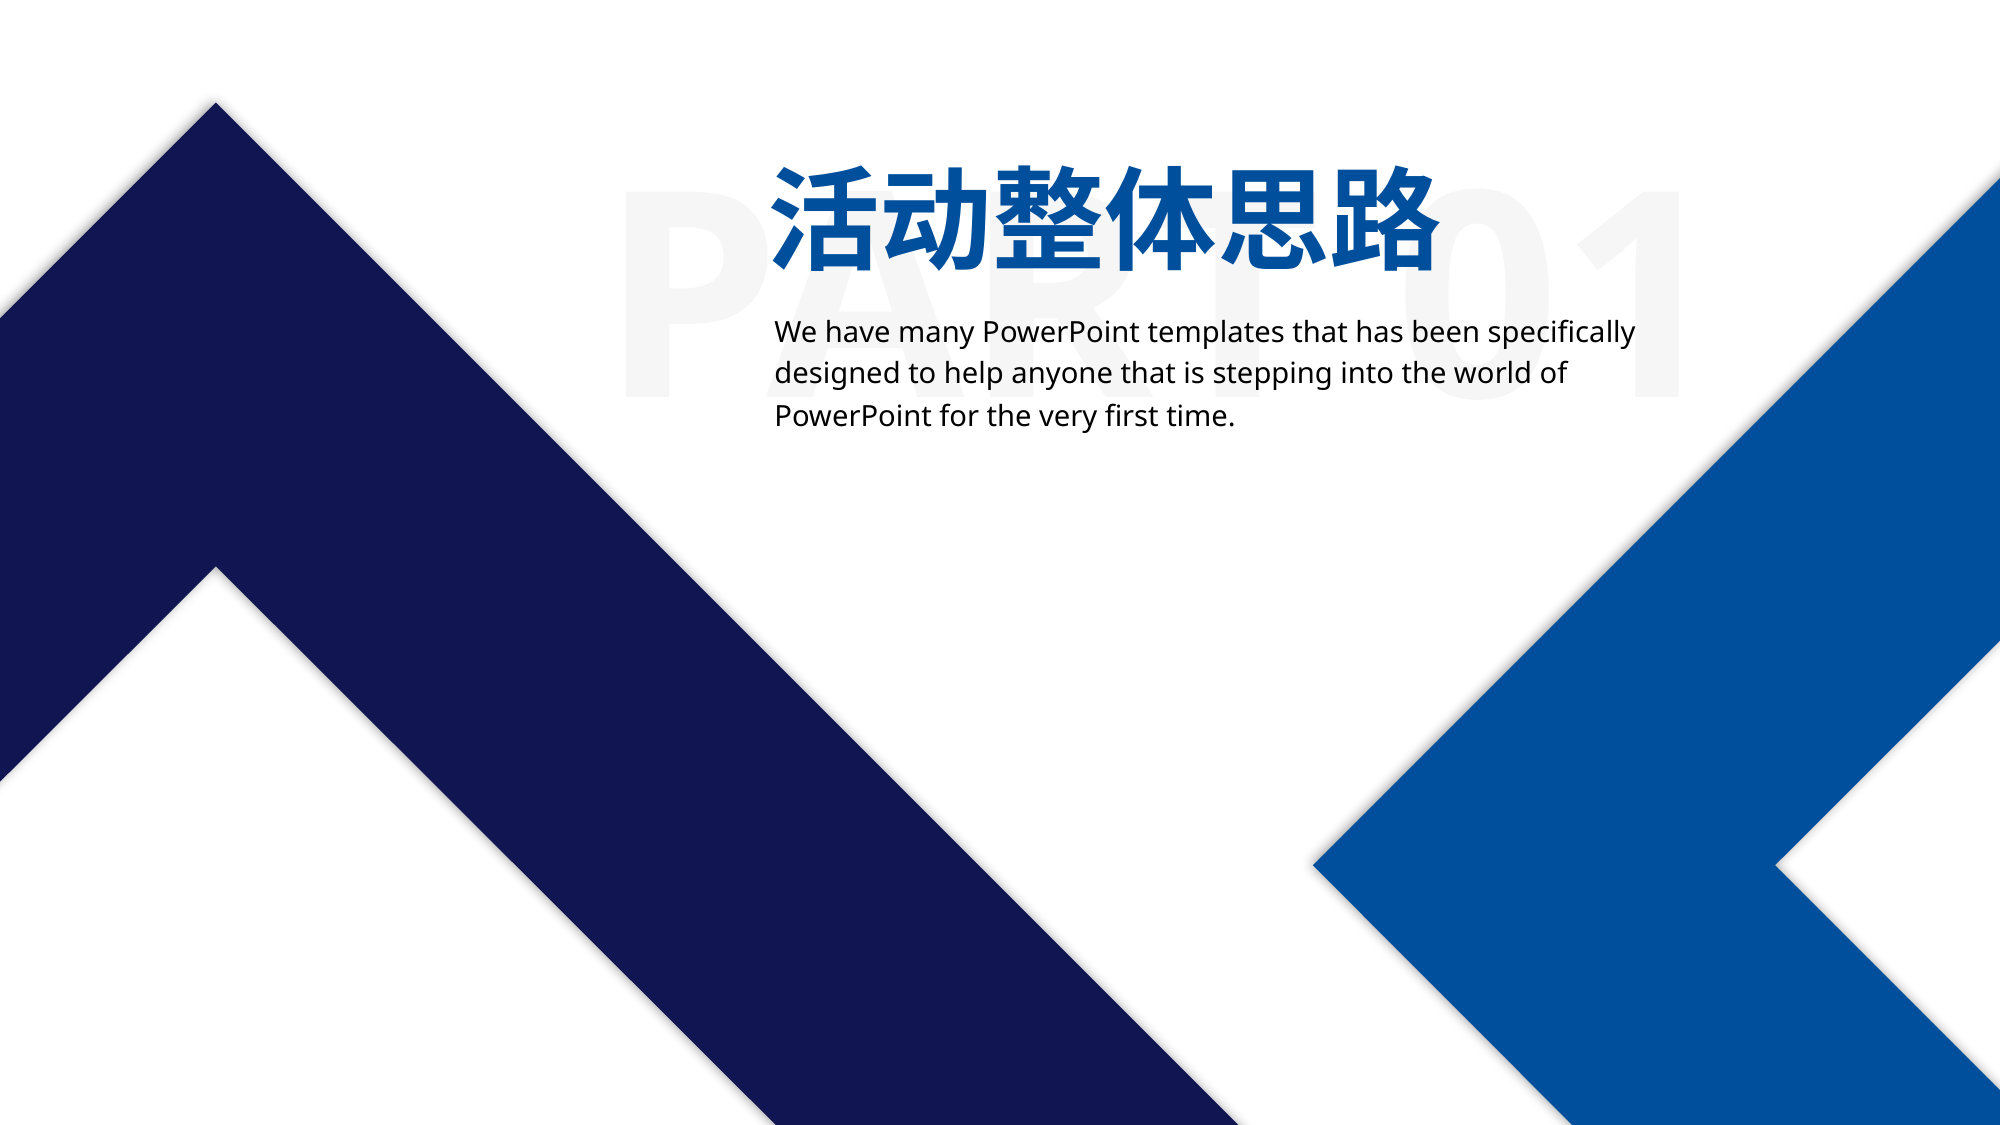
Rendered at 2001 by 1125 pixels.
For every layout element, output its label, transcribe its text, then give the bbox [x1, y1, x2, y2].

text_box We have many PowerPoint templates that has been specifically designed to help anyone that is stepping into the world of PowerPoint for the very first time. [774, 305, 1706, 432]
text_box 活动整体思路 [752, 141, 1765, 291]
text_box PART 01 [522, 102, 1804, 463]
text_box [1311, 176, 2000, 1125]
text_box [0, 101, 1240, 1125]
